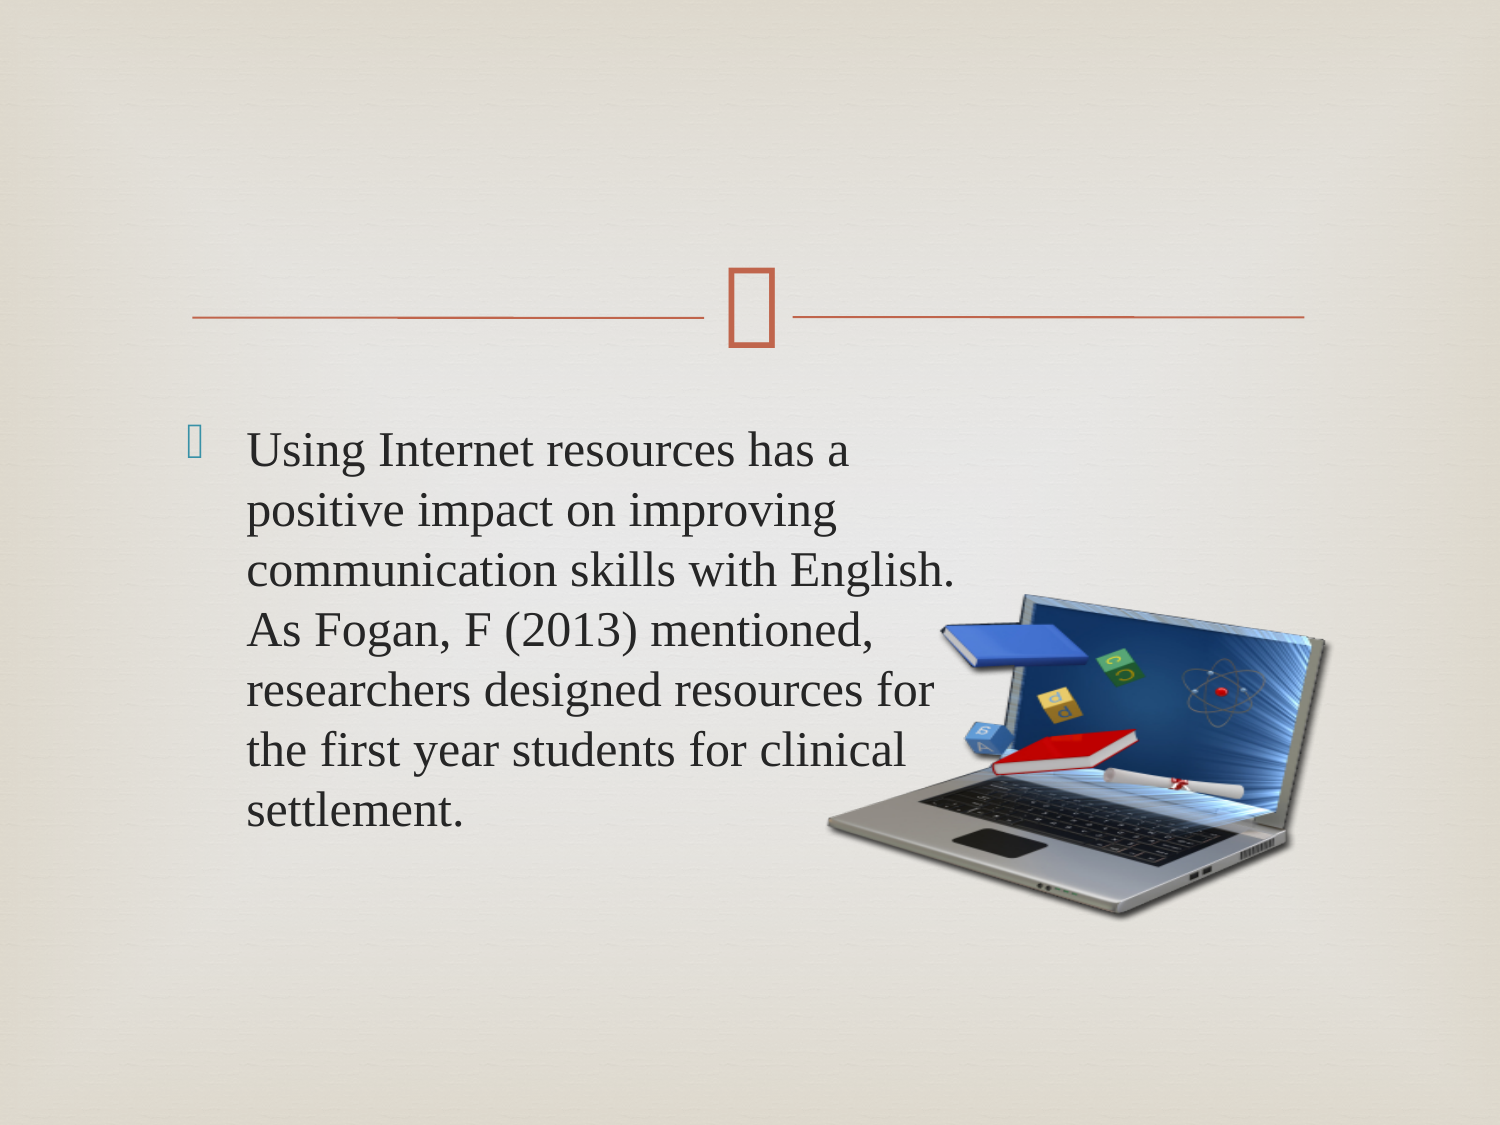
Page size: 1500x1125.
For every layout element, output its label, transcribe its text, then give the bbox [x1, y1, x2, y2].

picture [737, 573, 1414, 930]
list Using Internet resources has a positive impact on improving communication skills with English. As Fogan, F (2013) mentioned, researchers designed resources for the first year students for clinical settlement. [171, 408, 1010, 1005]
